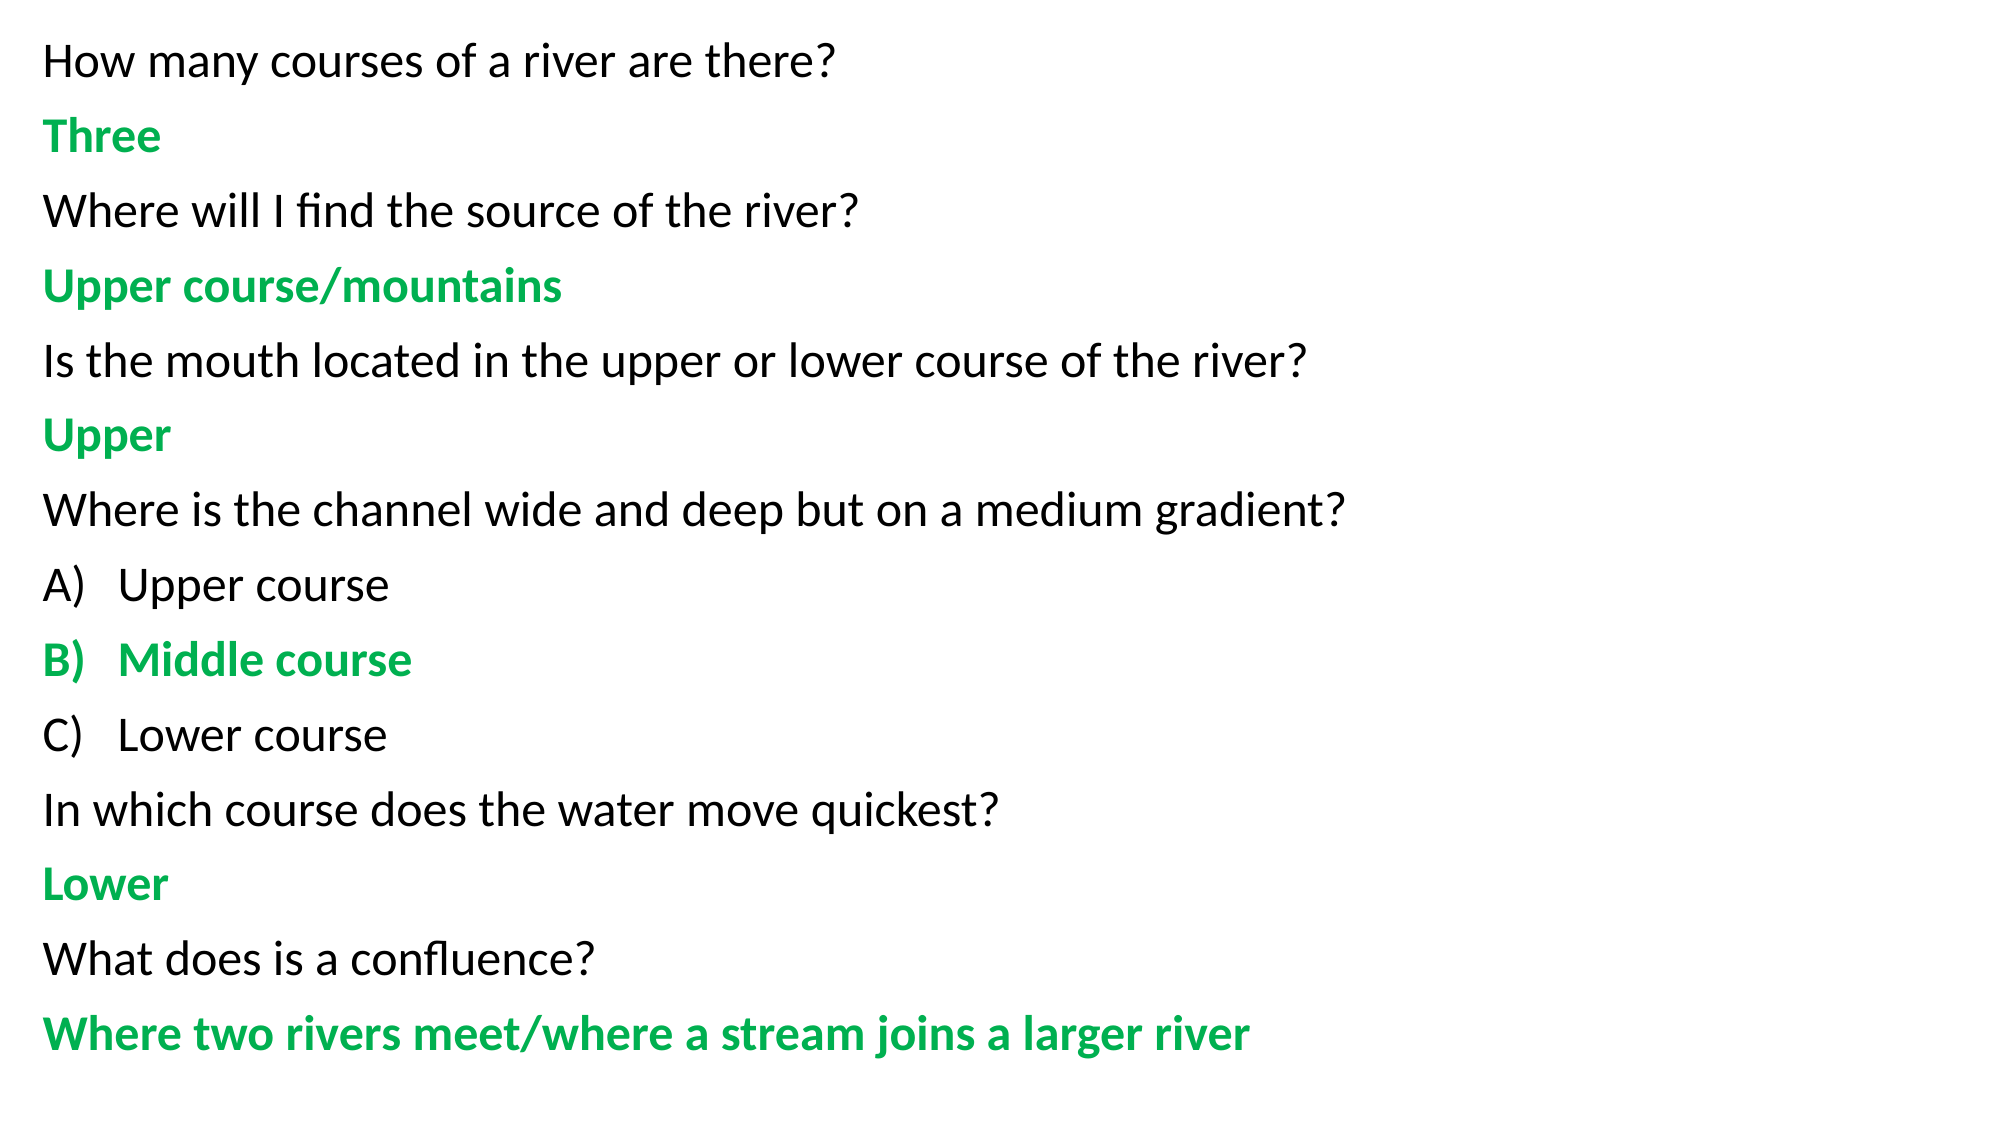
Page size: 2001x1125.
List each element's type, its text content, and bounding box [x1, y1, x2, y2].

list How many courses of a river are there? Three Where will I find the source of the river? Upper course/mountains Is the mouth located in the upper or lower course of the river? Upper Where is the channel wide and deep but on a medium gradient? Upper course Middle course Lower course In which course does the water move quickest? Lower What does is a confluence? Where two rivers meet/where a stream joins a larger river [27, 27, 1942, 1092]
